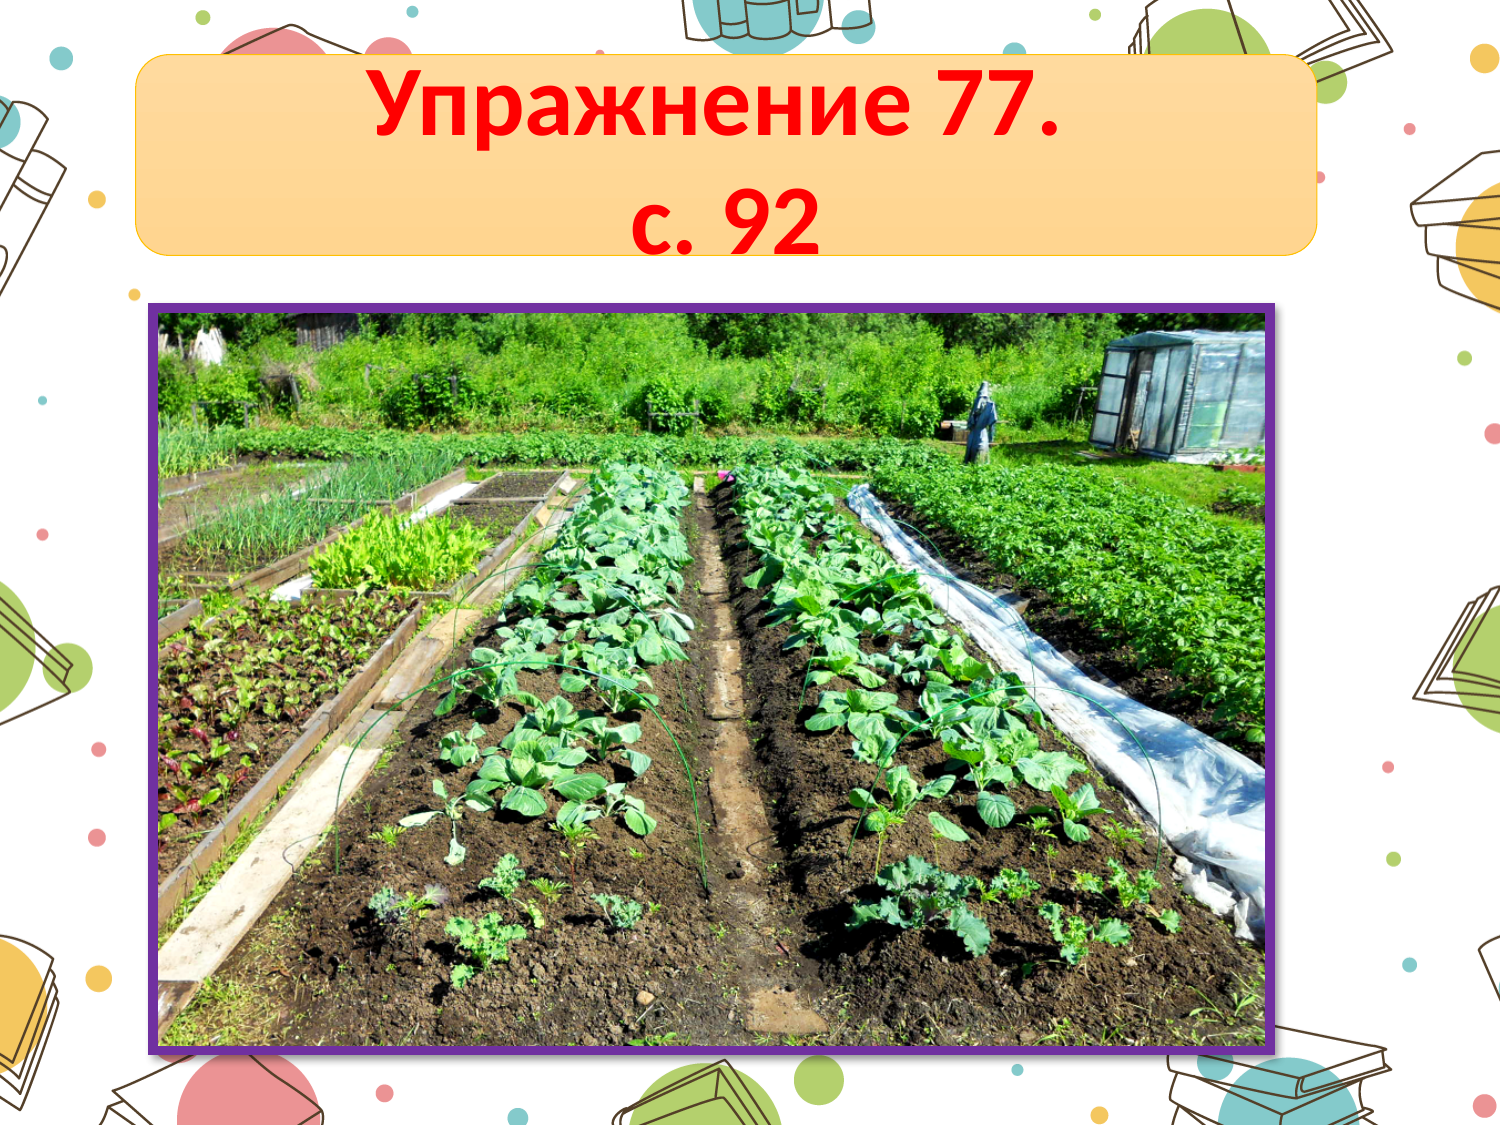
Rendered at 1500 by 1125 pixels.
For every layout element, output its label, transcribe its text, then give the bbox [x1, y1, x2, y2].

picture [0, 0, 1500, 1125]
text_box Упражнение 77. с. 92 [135, 54, 1318, 256]
